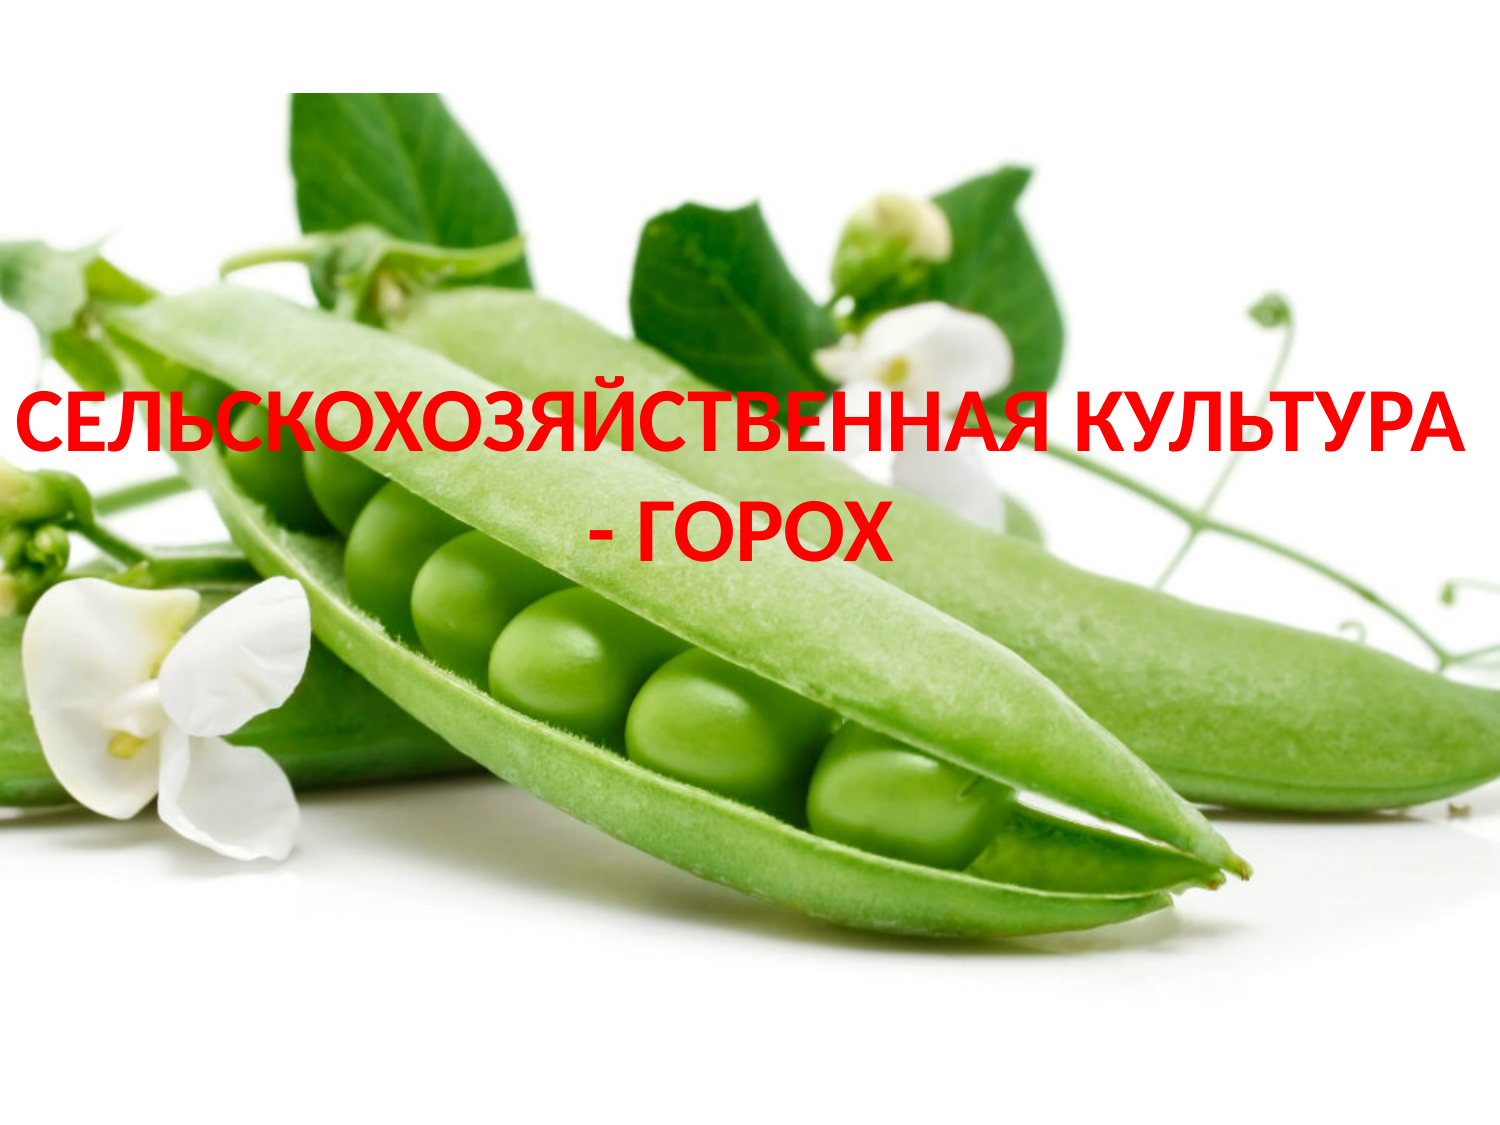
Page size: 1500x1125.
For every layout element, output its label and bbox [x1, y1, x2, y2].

picture [0, 93, 1500, 1032]
